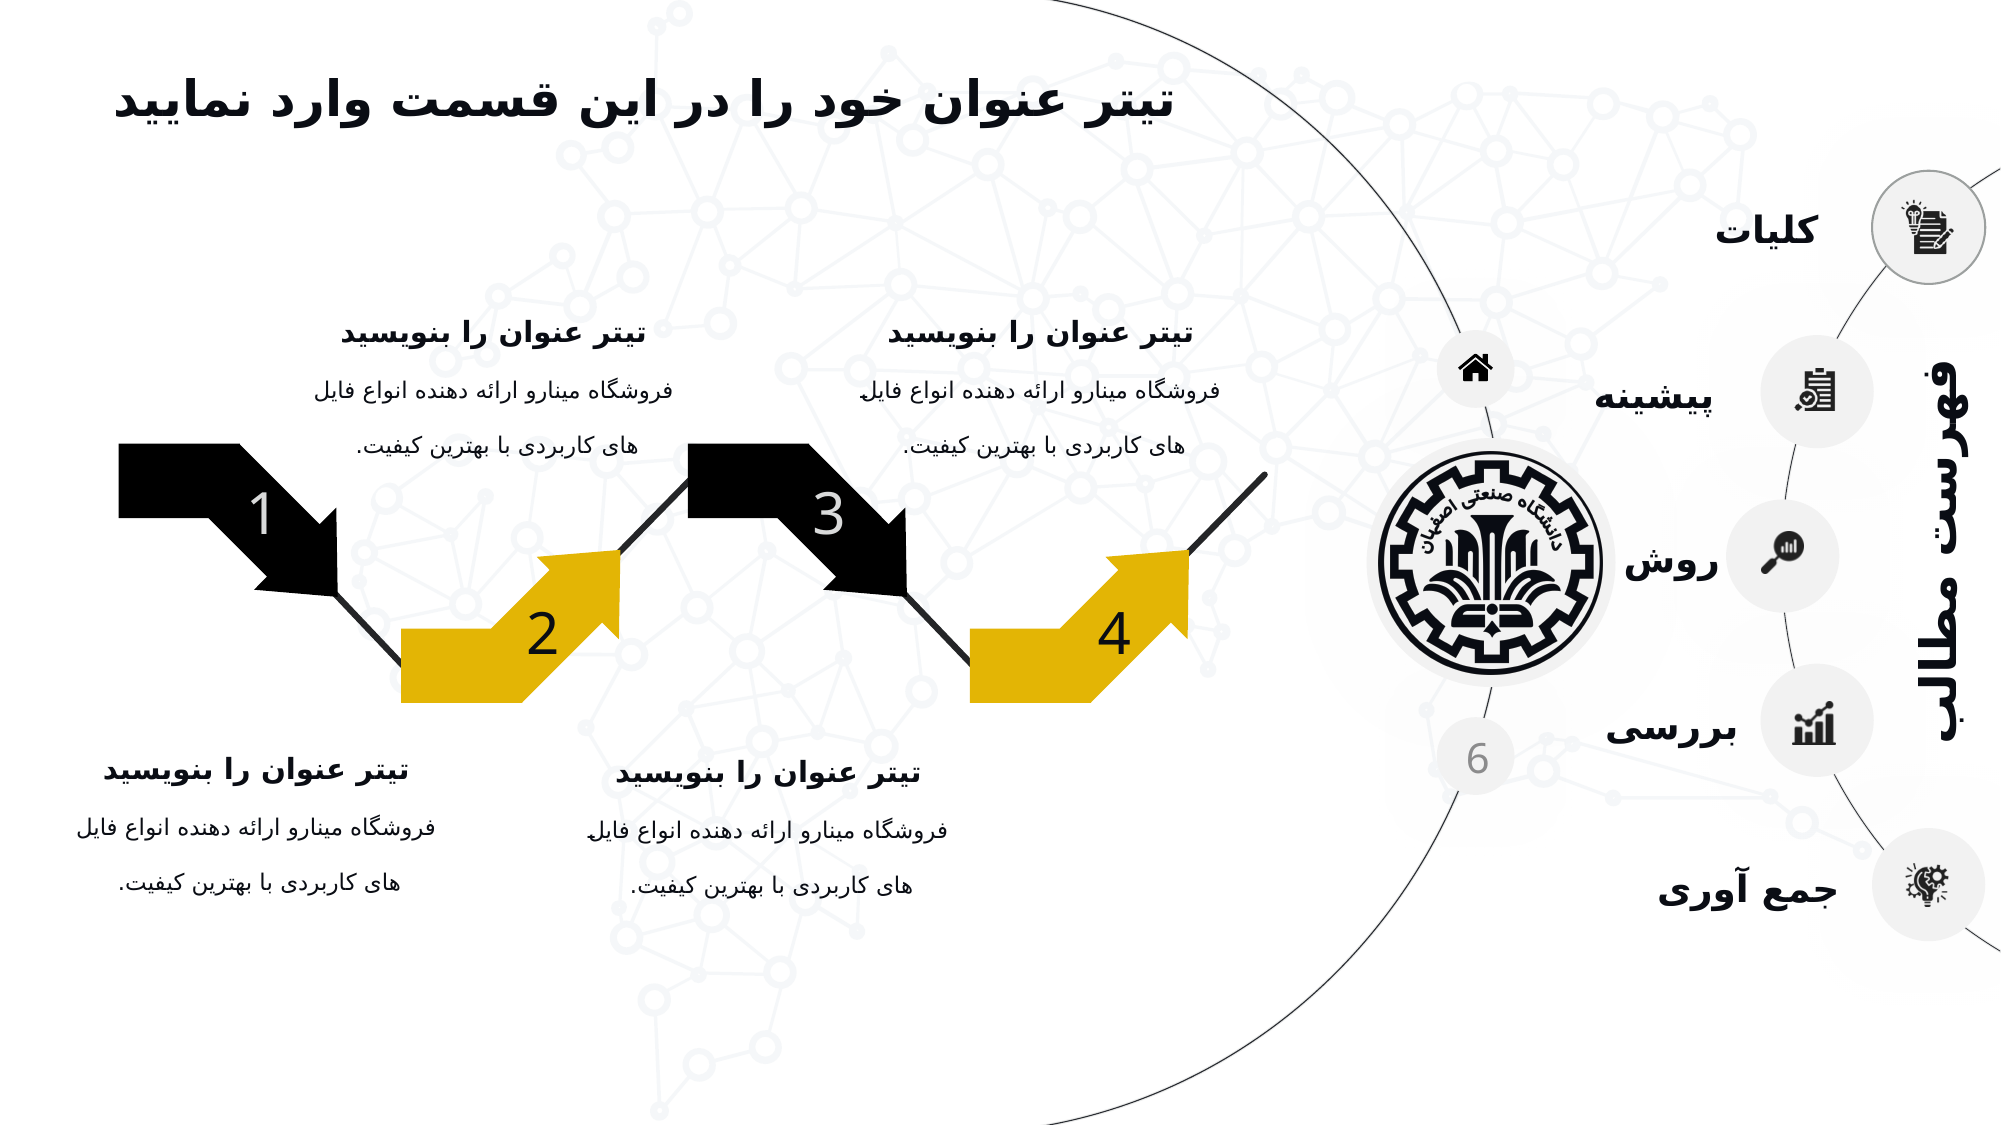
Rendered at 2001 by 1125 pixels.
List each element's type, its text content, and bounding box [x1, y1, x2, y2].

text_box بررسی [1552, 694, 1792, 755]
text_box فهرست مطالب [1899, 328, 1974, 776]
picture [1792, 368, 1836, 412]
text_box کلیات [1665, 198, 1868, 259]
slide_number 6 [1421, 727, 1535, 788]
text_box تیتر عنوان را بنویسید فروشگاه مینارو ارائه دهنده انواع فایل های کاربردی با بهترین کیفیت. [824, 270, 1258, 443]
picture [1905, 863, 1949, 907]
picture [1458, 350, 1493, 385]
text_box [118, 443, 1265, 703]
picture [1761, 531, 1804, 574]
picture [1792, 701, 1836, 745]
text_box روش [1603, 528, 1792, 588]
text_box جمع آوری [1628, 857, 1868, 918]
picture [1378, 451, 1603, 675]
text_box تیتر عنوان خود را در این قسمت وارد نمایید [37, 58, 1254, 134]
text_box تیتر عنوان را بنویسید فروشگاه مینارو ارائه دهنده انواع فایل های کاربردی با بهترین کیفیت. [39, 708, 473, 903]
text_box پیشینه [1534, 363, 1774, 424]
text_box تیتر عنوان را بنویسید فروشگاه مینارو ارائه دهنده انواع فایل های کاربردی با بهترین کیفیت. [277, 270, 711, 443]
picture [1899, 198, 1955, 255]
text_box تیتر عنوان را بنویسید فروشگاه مینارو ارائه دهنده انواع فایل های کاربردی با بهترین کیفیت. [551, 710, 985, 906]
